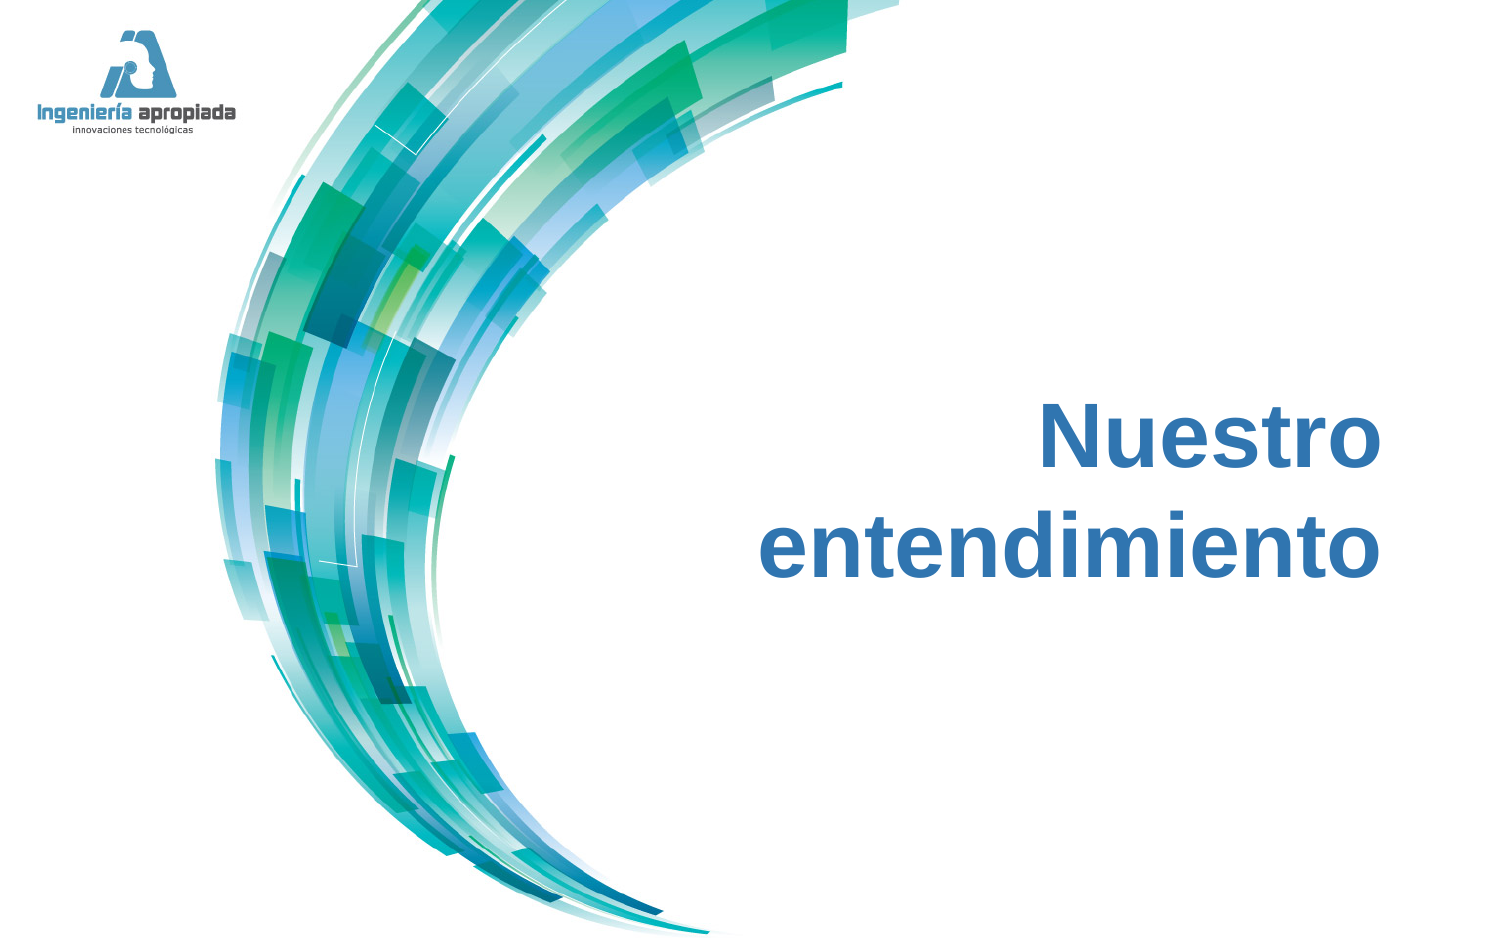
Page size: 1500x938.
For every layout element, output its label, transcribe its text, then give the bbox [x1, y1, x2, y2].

picture [0, 0, 1250, 938]
text_box Nuestro entendimiento [724, 368, 1399, 604]
